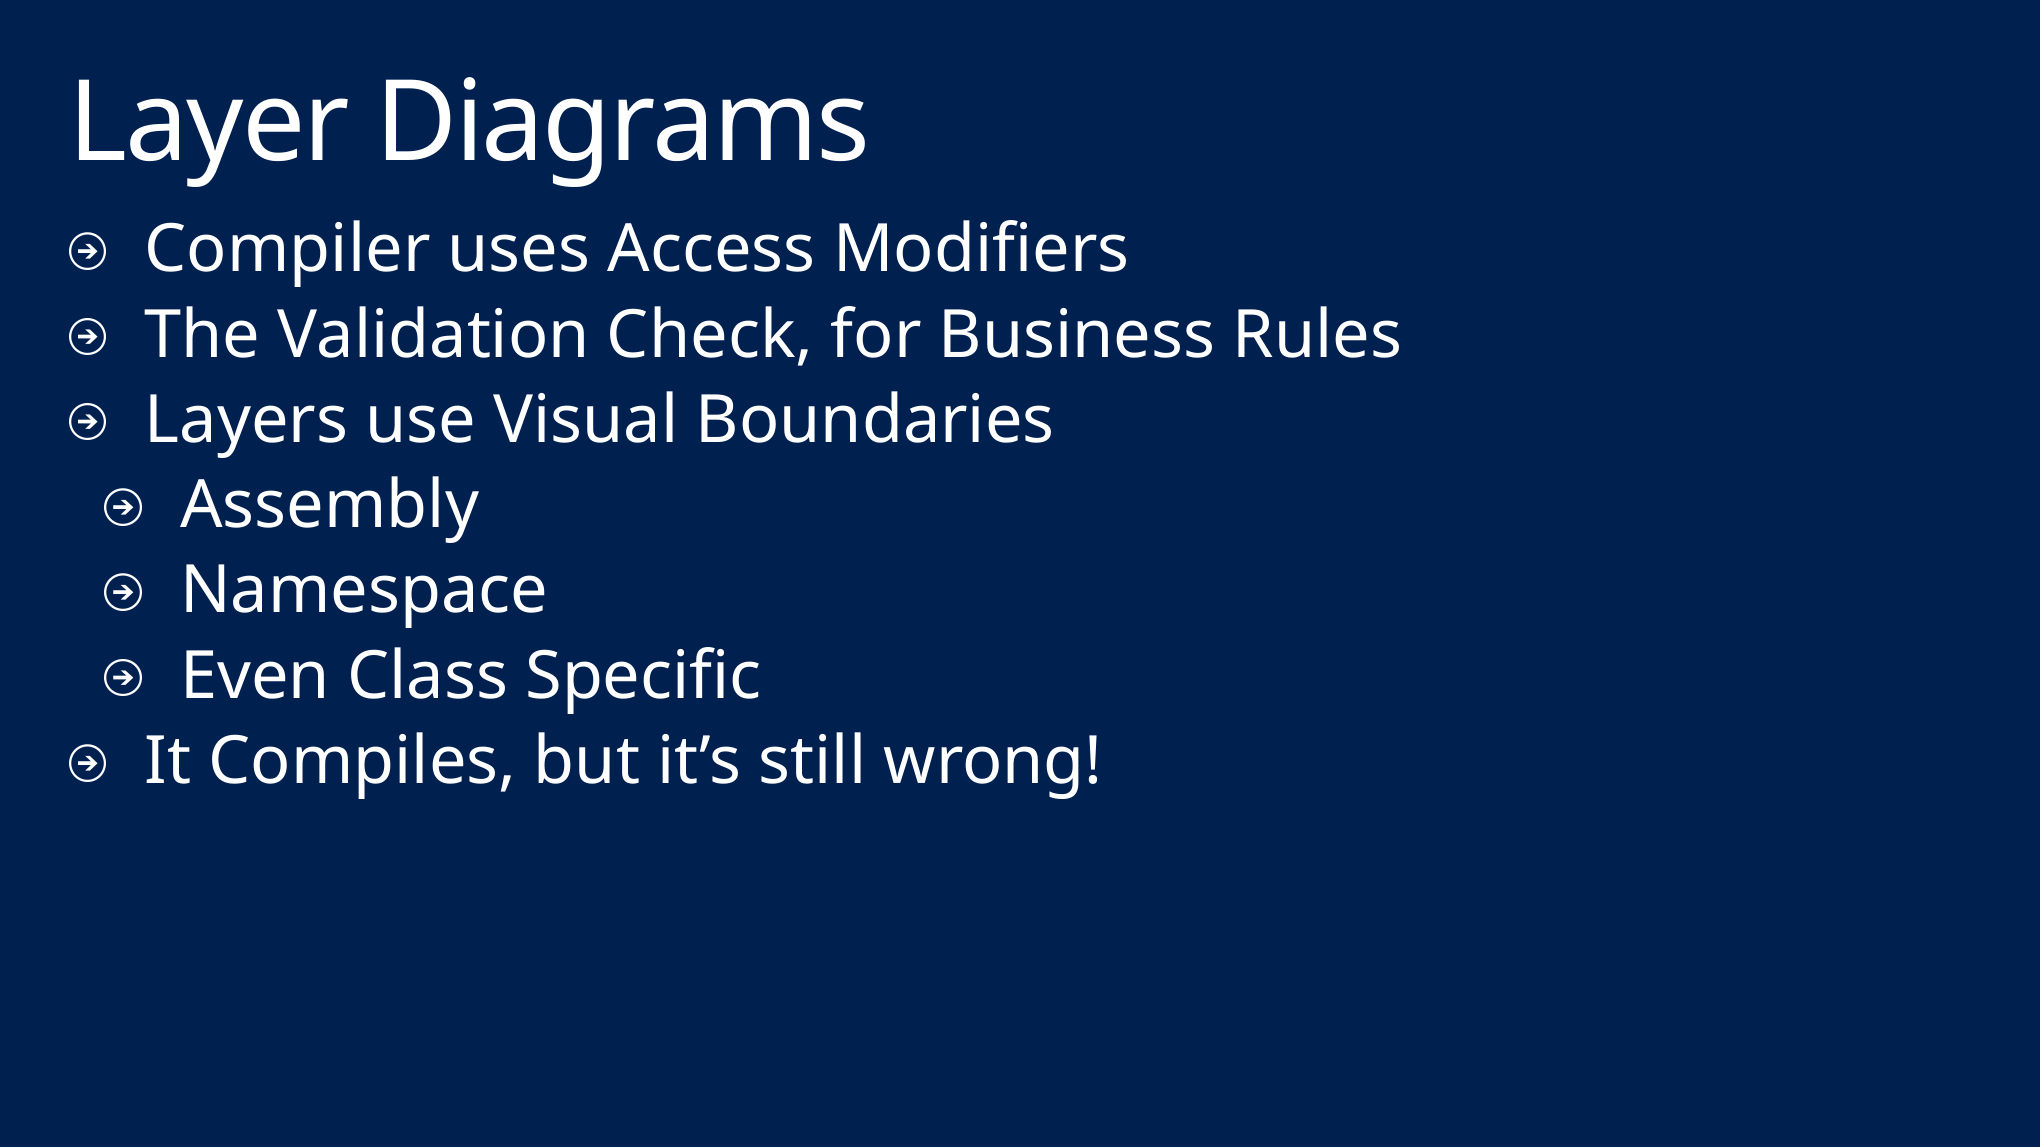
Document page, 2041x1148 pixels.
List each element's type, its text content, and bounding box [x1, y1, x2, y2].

picture [69, 222, 116, 270]
title Layer Diagrams [45, 48, 1996, 199]
picture [104, 563, 152, 611]
picture [104, 649, 152, 696]
picture [69, 393, 116, 440]
list Compiler uses Access Modifiers The Validation Check, for Business Rules Layers use Visual Boundaries Assembly Namespace Even Class Specific It Compiles, but it’s still wrong! [45, 199, 1996, 836]
picture [69, 308, 116, 355]
picture [69, 734, 116, 782]
picture [104, 478, 152, 526]
